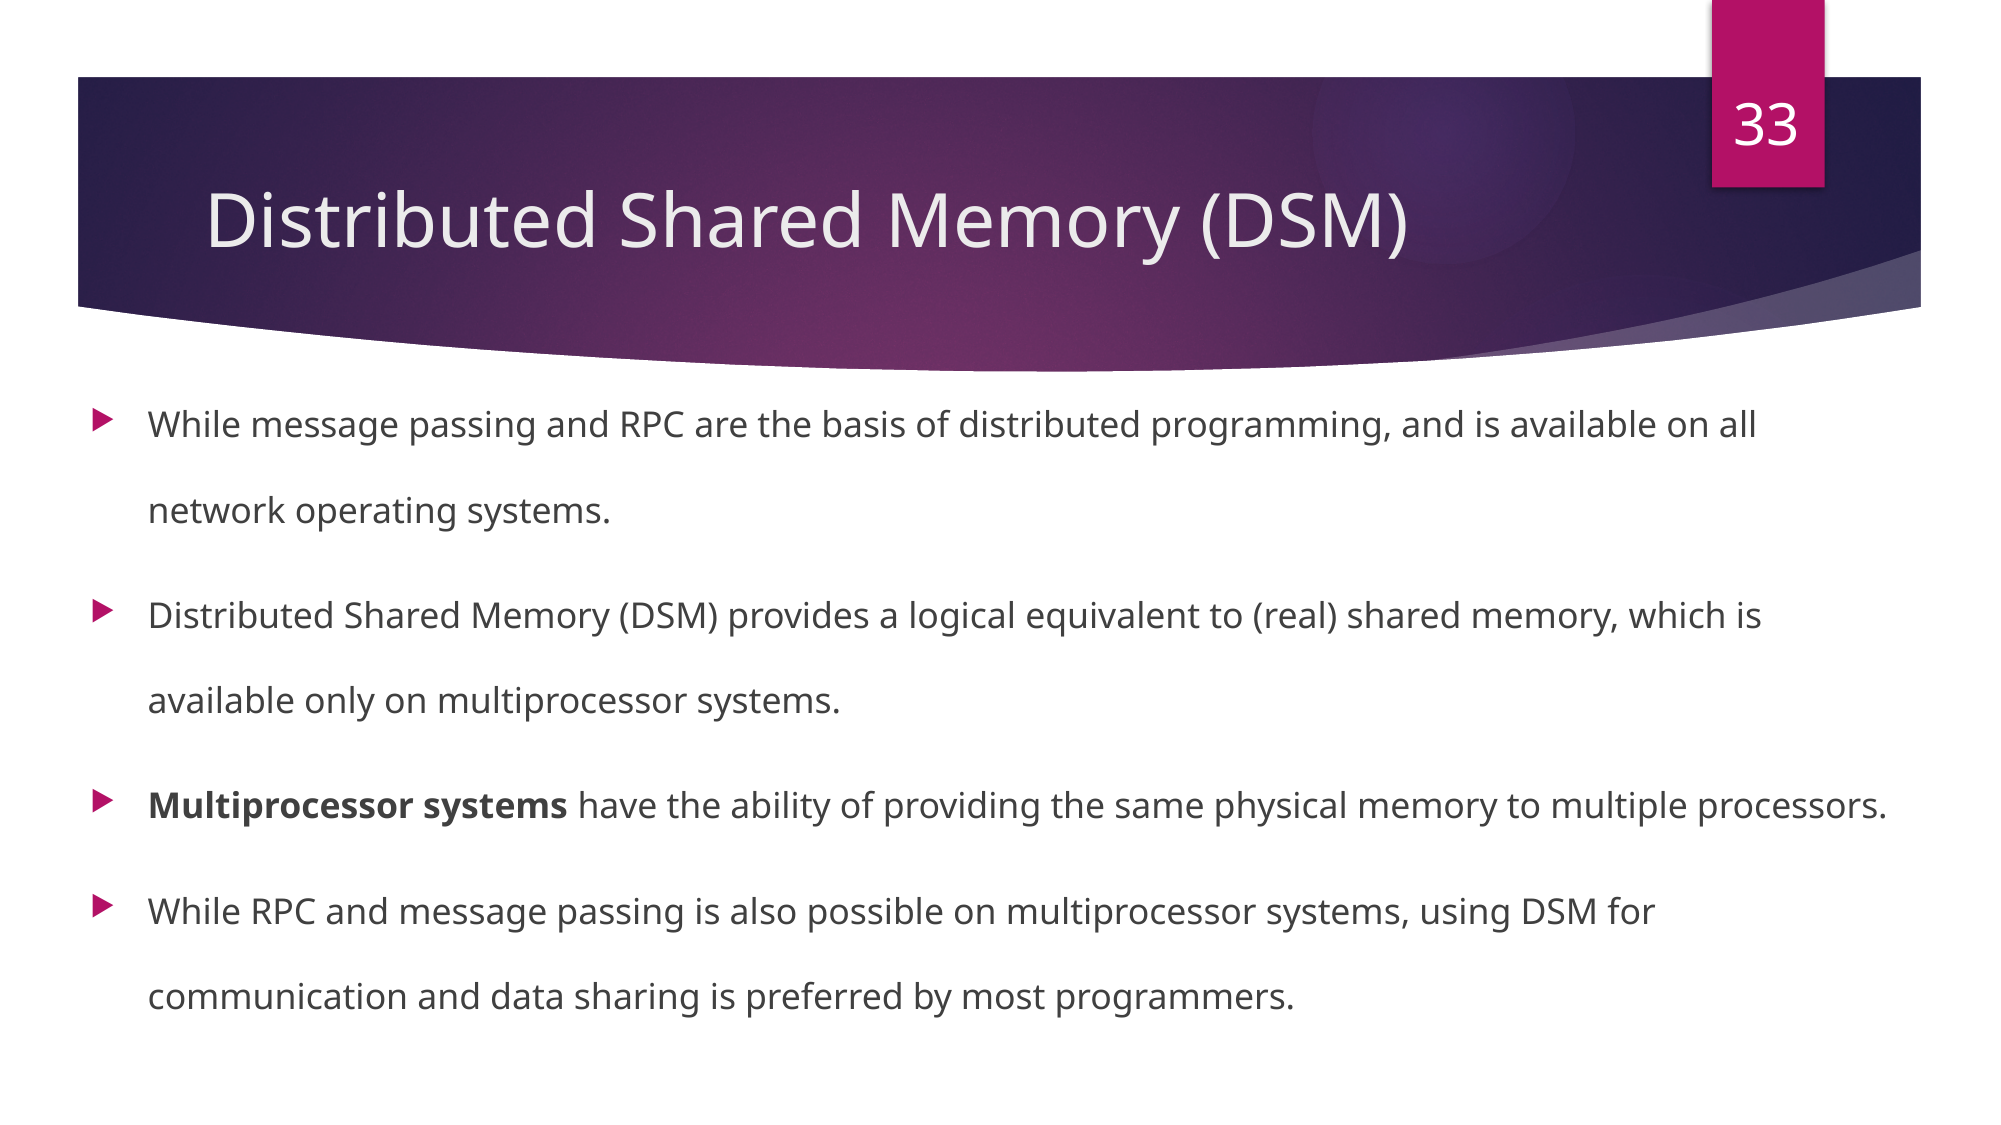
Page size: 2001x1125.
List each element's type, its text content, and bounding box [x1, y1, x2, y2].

slide_number 33 [1698, 48, 1836, 175]
title Distributed Shared Memory (DSM) [189, 159, 1627, 276]
list While message passing and RPC are the basis of distributed programming, and is available on all network operating systems. Distributed Shared Memory (DSM) provides a logical equivalent to (real) shared memory, which is available only on multiprocessor systems. Multiprocessor systems have the ability of providing the same physical memory to multiple processors. While RPC and message passing is also possible on multiprocessor systems, using DSM for communication and data sharing is preferred by most programmers. [75, 352, 1919, 1053]
